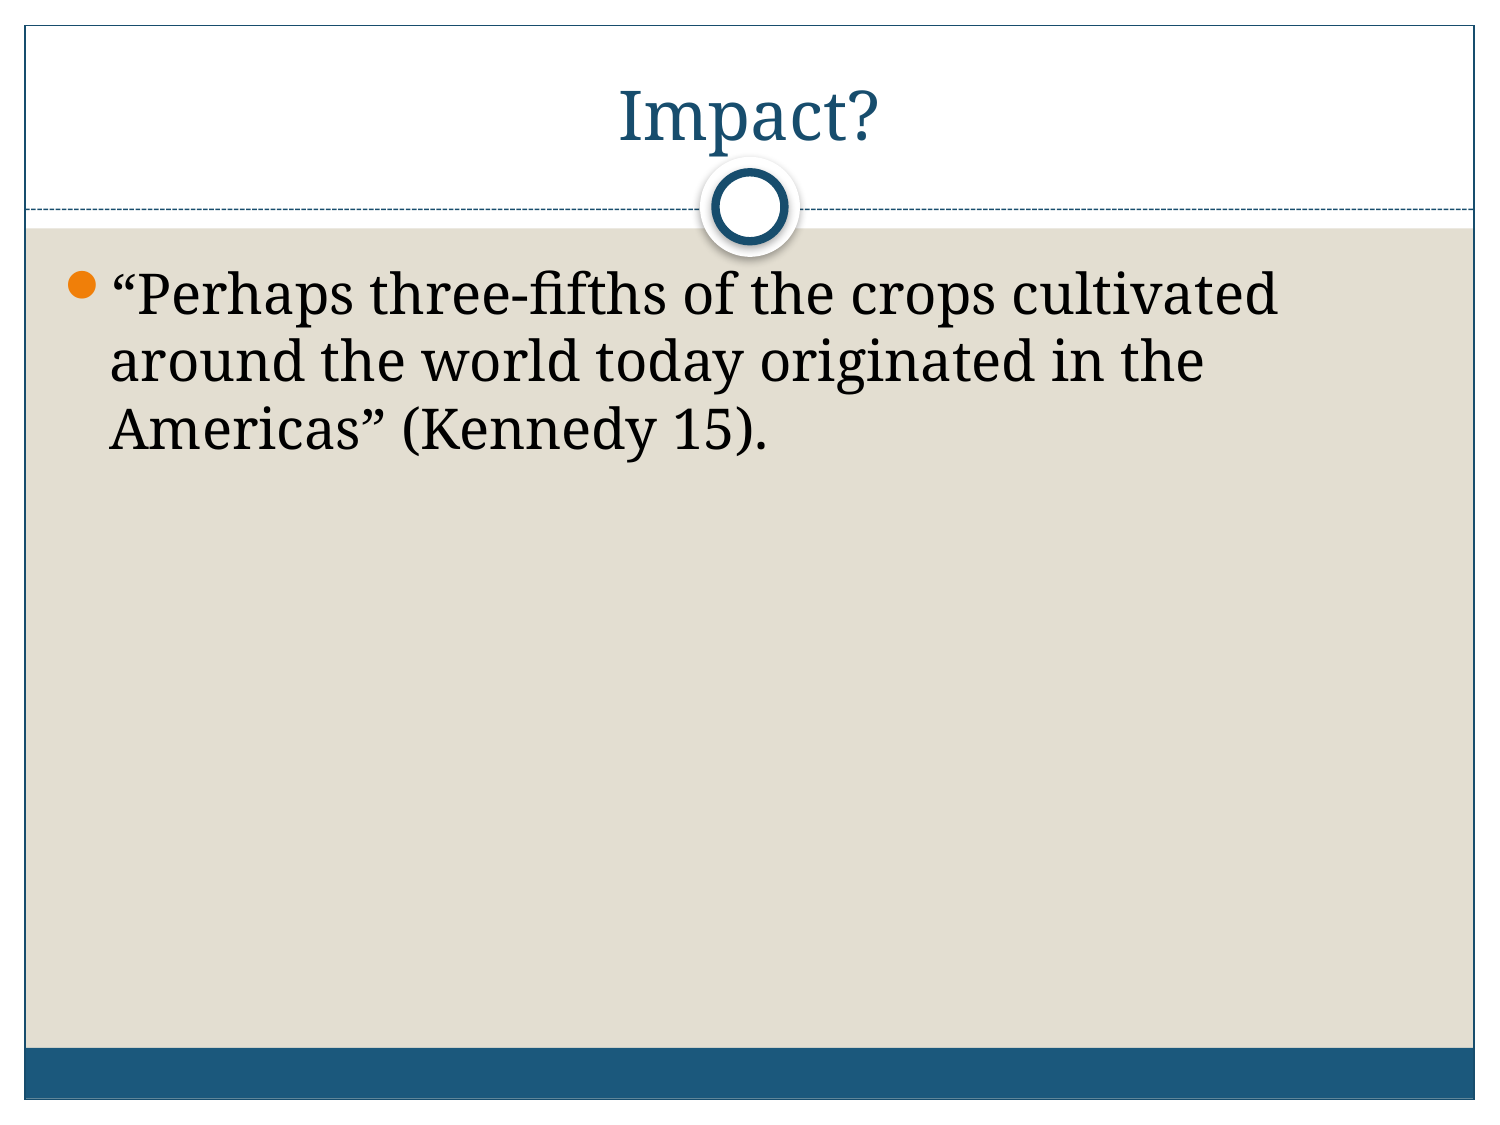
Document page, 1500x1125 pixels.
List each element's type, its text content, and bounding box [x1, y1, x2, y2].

list “Perhaps three-fifths of the crops cultivated around the world today originated in the Americas” (Kennedy 15). [49, 250, 1445, 1001]
title Impact? [49, 37, 1450, 162]
